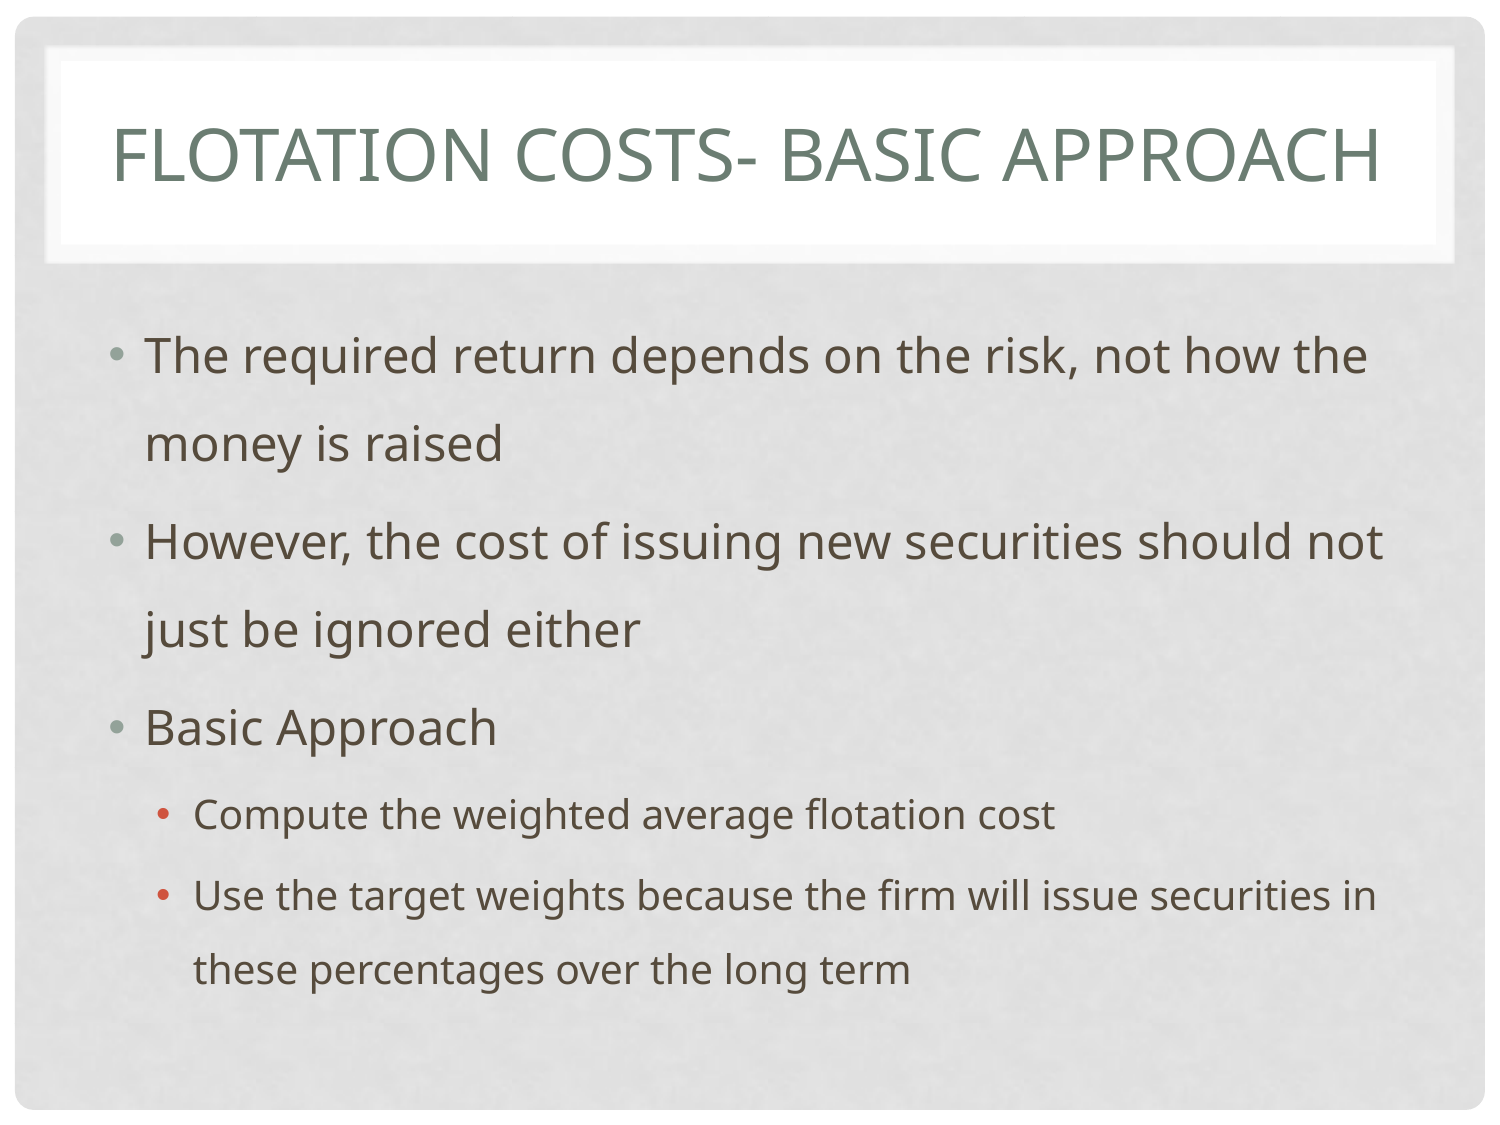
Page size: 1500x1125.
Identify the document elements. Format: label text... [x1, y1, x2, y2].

title Flotation Costs- Basic Approach [69, 66, 1425, 238]
list The required return depends on the risk, not how the money is raised However, the cost of issuing new securities should not just be ignored either Basic Approach Compute the weighted average flotation cost Use the target weights because the firm will issue securities in these percentages over the long term [75, 287, 1425, 1005]
